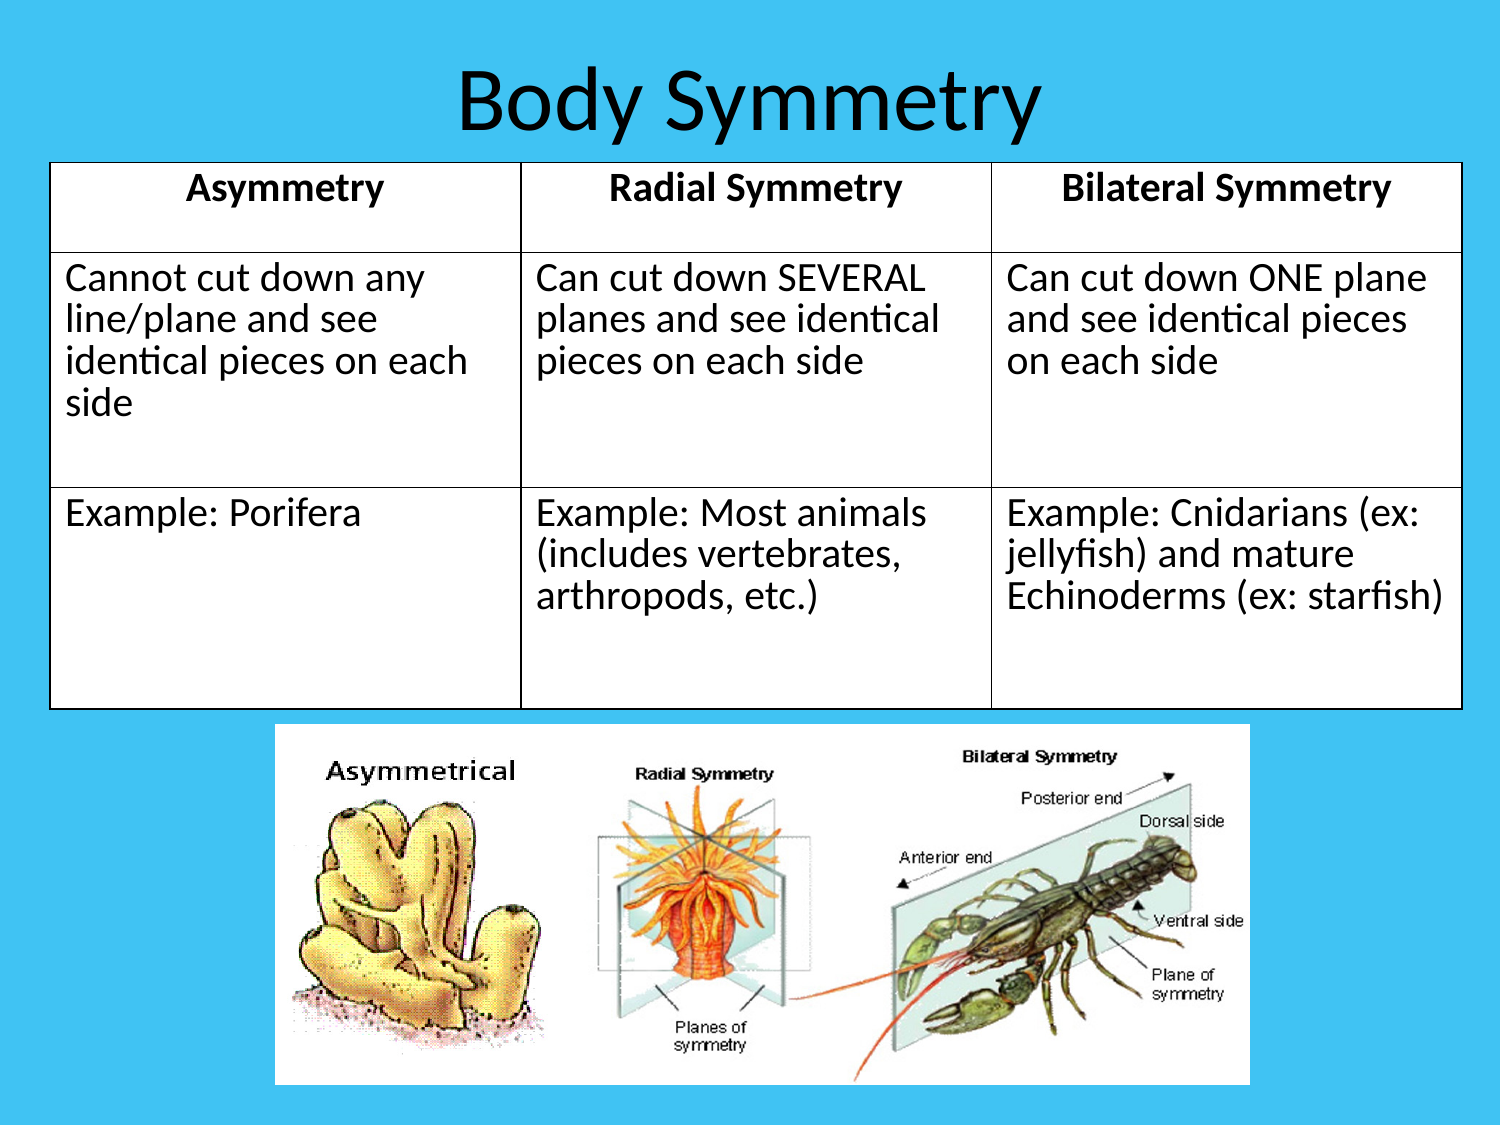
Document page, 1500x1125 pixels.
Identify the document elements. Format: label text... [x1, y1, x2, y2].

table_header Bilateral Symmetry [992, 163, 1461, 252]
picture [274, 724, 1251, 1085]
table_cell Cannot cut down any line/plane and see identical pieces on each side [51, 253, 520, 487]
title Body Symmetry [75, 0, 1425, 162]
table_cell Example: Most animals (includes vertebrates, arthropods, etc.) [522, 488, 991, 708]
table_cell Can cut down SEVERAL planes and see identical pieces on each side [522, 253, 991, 487]
table_cell Example: Cnidarians (ex: jellyfish) and mature Echinoderms (ex: starfish) [992, 488, 1461, 708]
table_header Asymmetry [51, 163, 520, 252]
table_header Radial Symmetry [522, 163, 991, 252]
table_cell Can cut down ONE plane and see identical pieces on each side [992, 253, 1461, 487]
table_cell Example: Porifera [51, 488, 520, 708]
